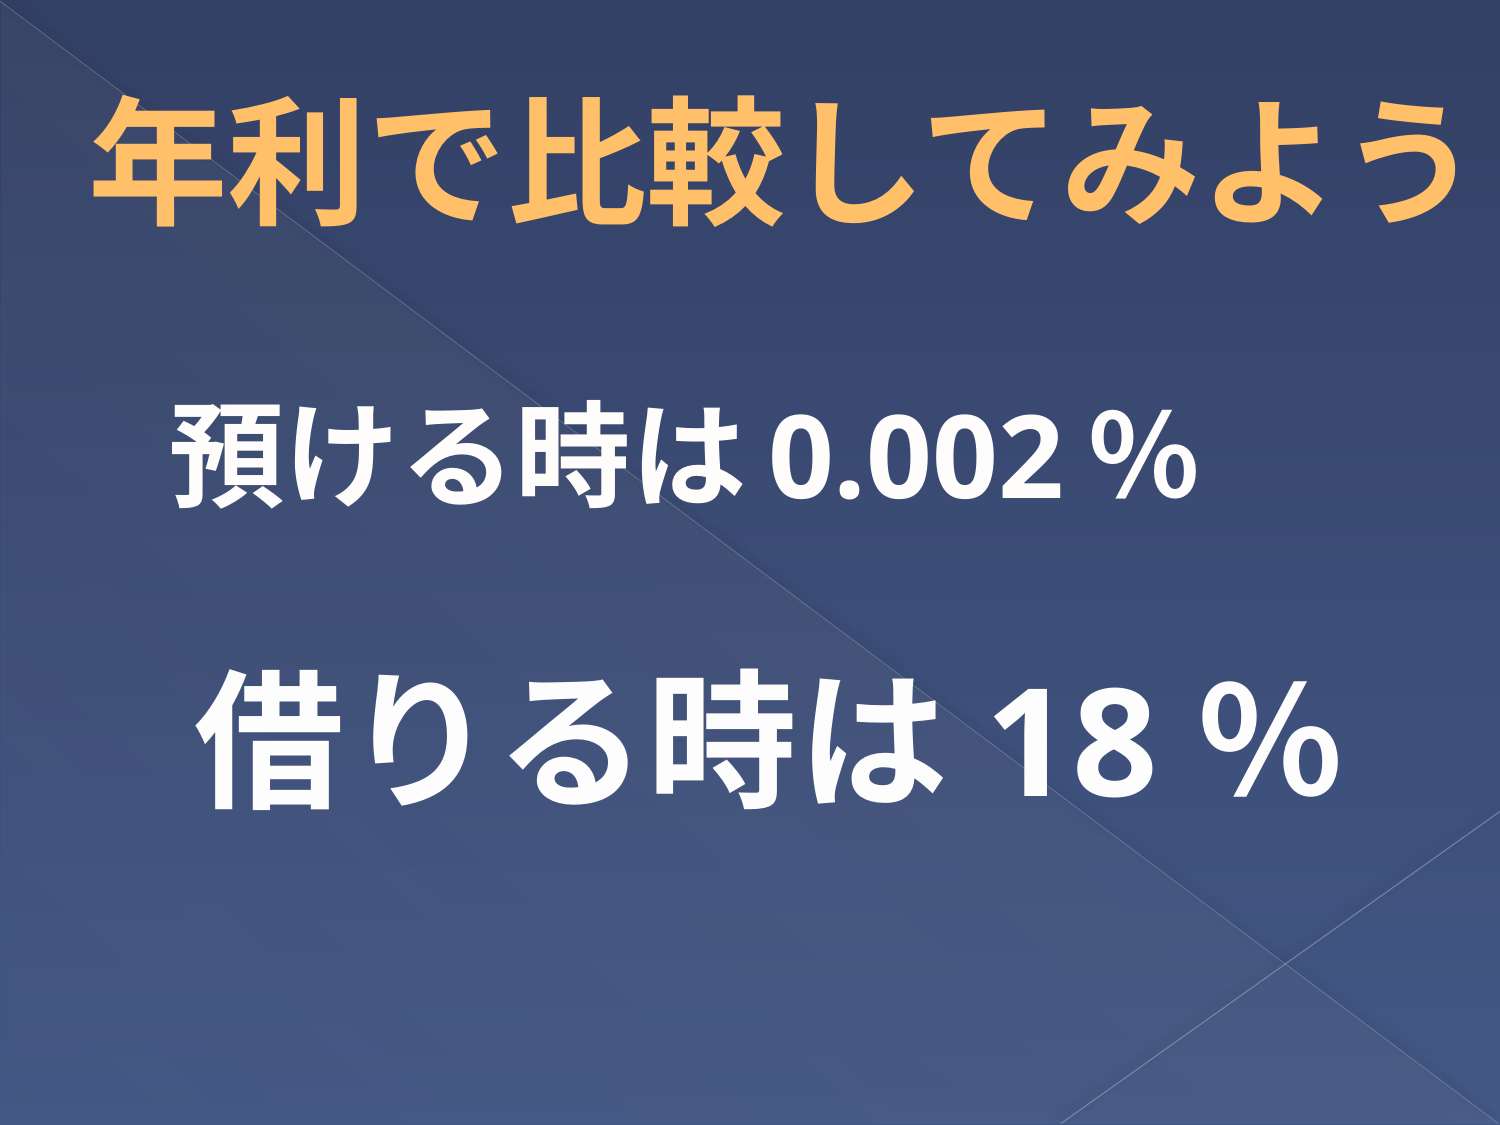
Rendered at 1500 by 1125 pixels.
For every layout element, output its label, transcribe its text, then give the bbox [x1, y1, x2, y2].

text_box 借りる時は18％ [100, 621, 1451, 851]
text_box 預ける時は0.002％ [88, 338, 1439, 568]
title 年利で比較してみよう [0, 43, 1500, 274]
